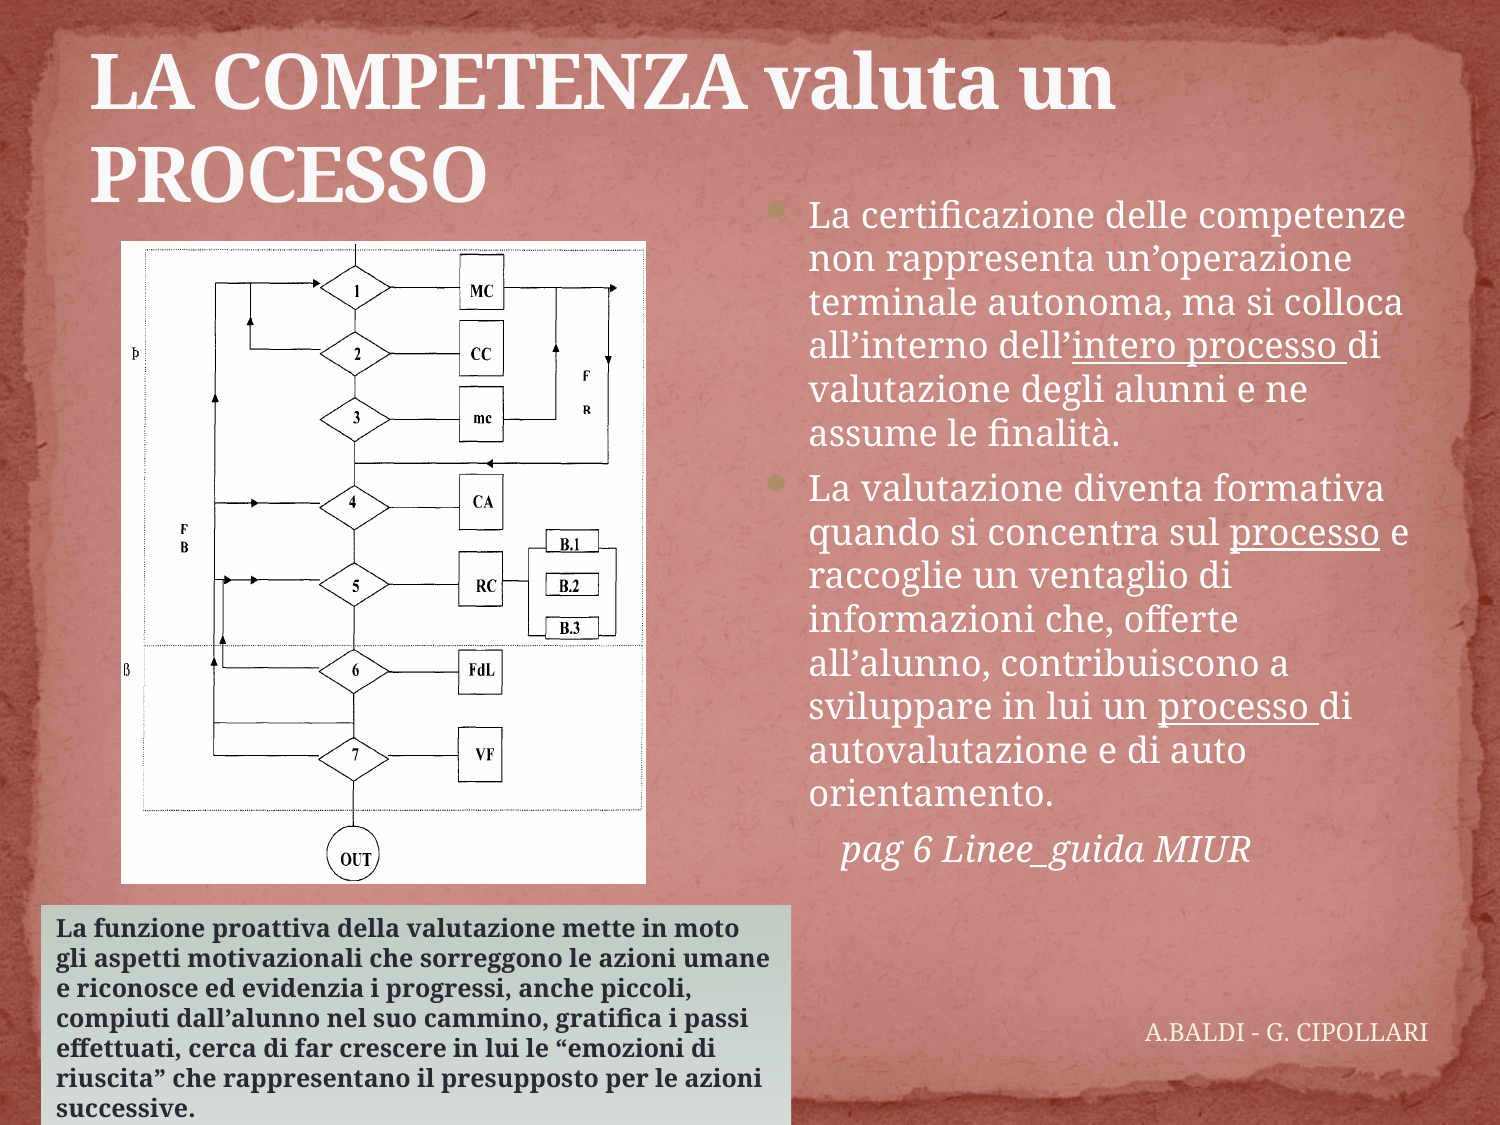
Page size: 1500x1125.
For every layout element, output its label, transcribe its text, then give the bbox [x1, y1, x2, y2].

text_box La funzione proattiva della valutazione mette in moto gli aspetti motivazionali che sorreggono le azioni umane e riconosce ed evidenzia i progressi, anche piccoli, compiuti dall’alunno nel suo cammino, gratifica i passi effettuati, cerca di far crescere in lui le “emozioni di riuscita” che rappresentano il presupposto per le azioni successive. [41, 905, 792, 1125]
list La certificazione delle competenze non rappresenta un’operazione terminale autonoma, ma si colloca all’interno dell’intero processo di valutazione degli alunni e ne assume le finalità. La valutazione diventa formativa quando si concentra sul processo e raccoglie un ventaglio di informazioni che, offerte all’alunno, contribuiscono a sviluppare in lui un processo di autovalutazione e di auto orientamento. pag 6 Linee_guida MIUR [750, 184, 1425, 894]
title LA COMPETENZA valuta un PROCESSO [74, 24, 1425, 225]
picture [124, 244, 644, 881]
footer A.BALDI - G. CIPOLLARI [856, 999, 1444, 1063]
